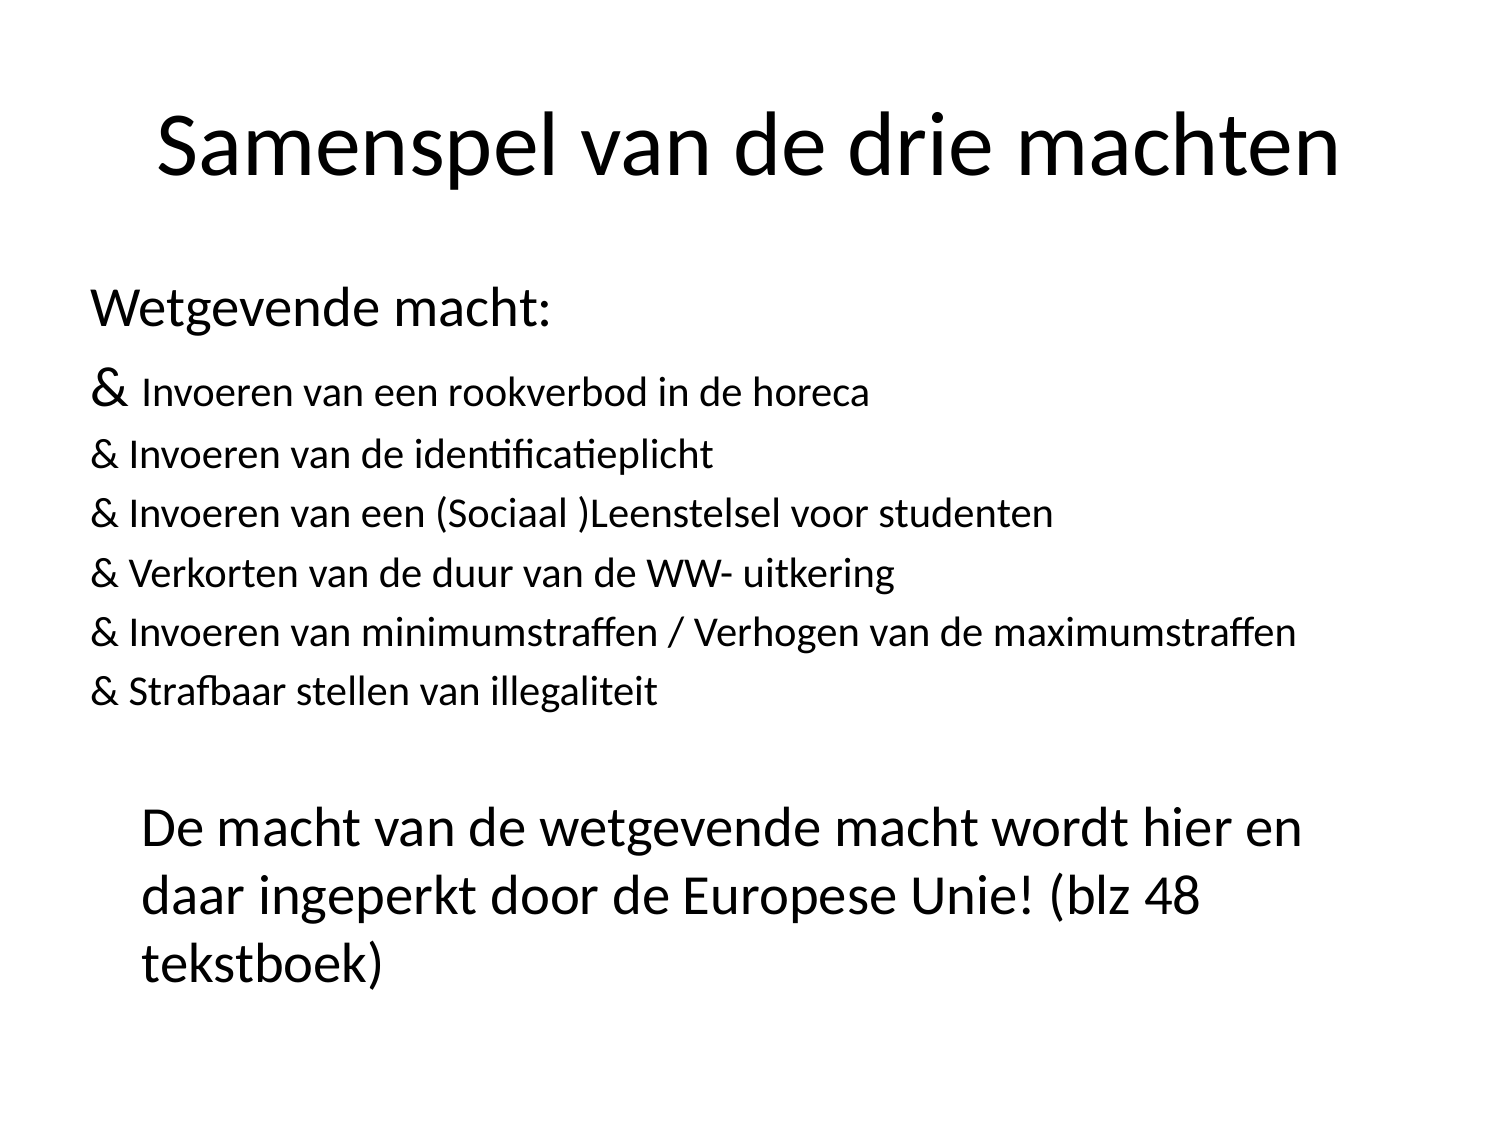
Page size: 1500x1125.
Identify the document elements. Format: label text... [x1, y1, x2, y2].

list Wetgevende macht: & Invoeren van een rookverbod in de horeca & Invoeren van de identificatieplicht & Invoeren van een (Sociaal )Leenstelsel voor studenten & Verkorten van de duur van de WW- uitkering & Invoeren van minimumstraffen / Verhogen van de maximumstraffen & Strafbaar stellen van illegaliteit De macht van de wetgevende macht wordt hier en daar ingeperkt door de Europese Unie! (blz 48 tekstboek) [75, 262, 1425, 1005]
title Samenspel van de drie machten [75, 45, 1425, 233]
